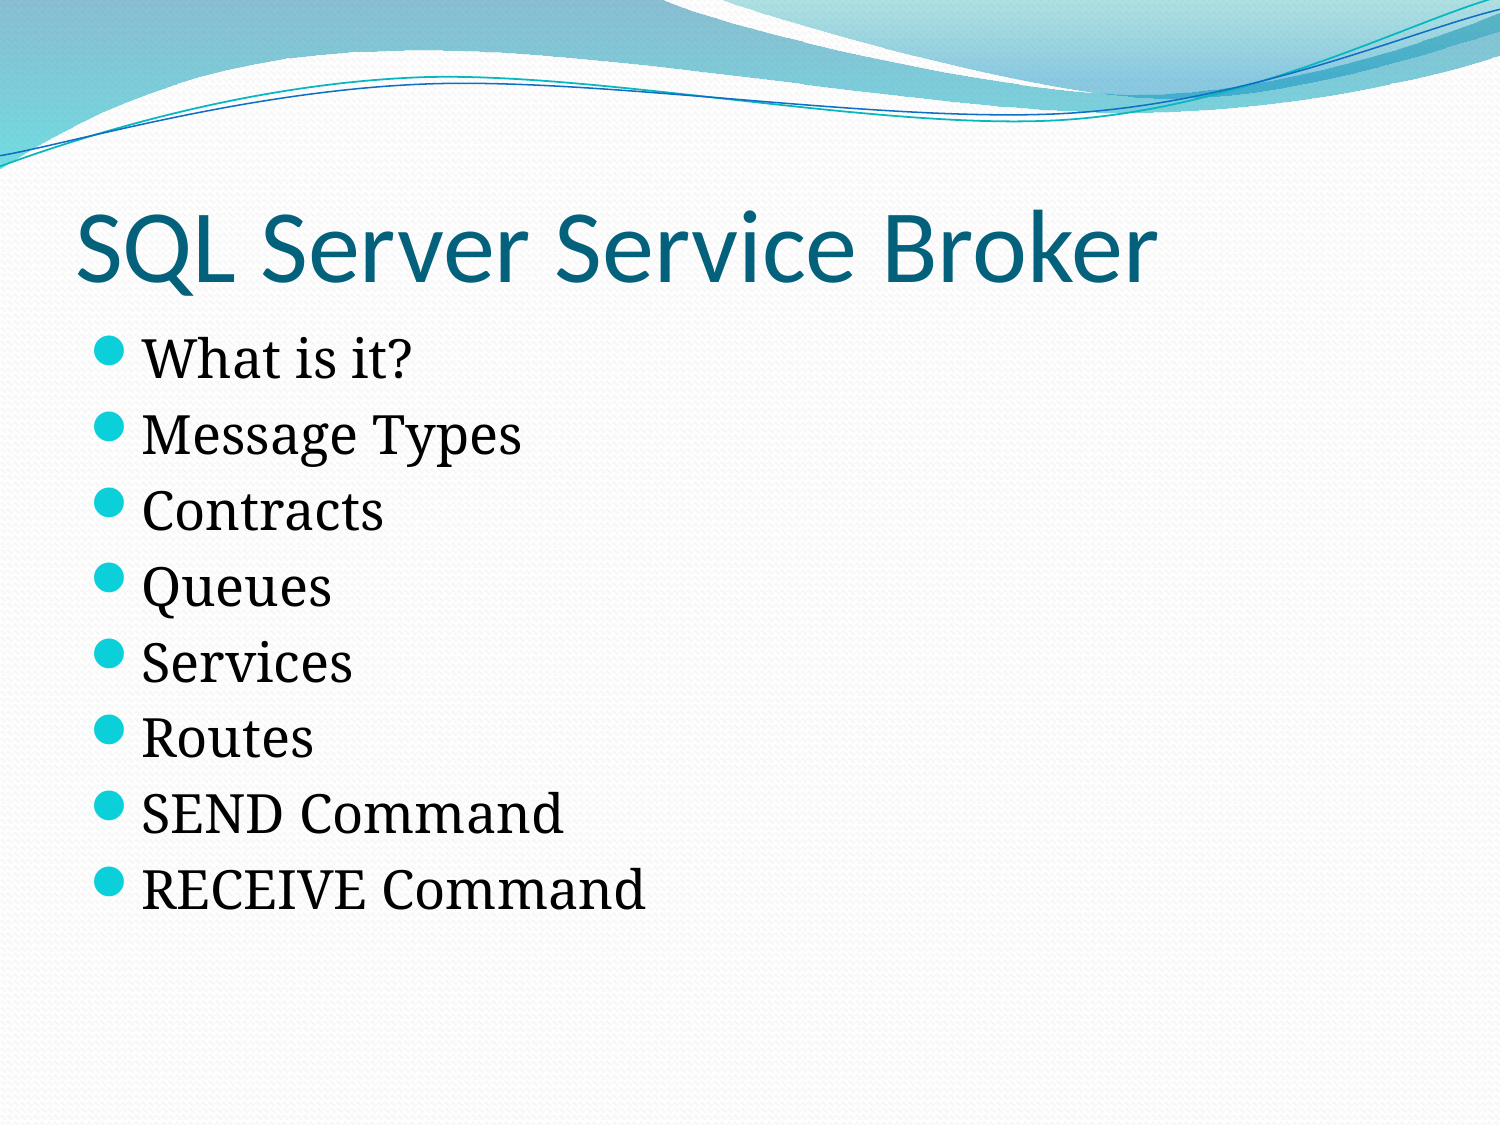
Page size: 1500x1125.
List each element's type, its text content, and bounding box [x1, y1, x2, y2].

title SQL Server Service Broker [75, 115, 1425, 303]
list What is it? Message Types Contracts Queues Services Routes SEND Command RECEIVE Command [75, 317, 1425, 1038]
